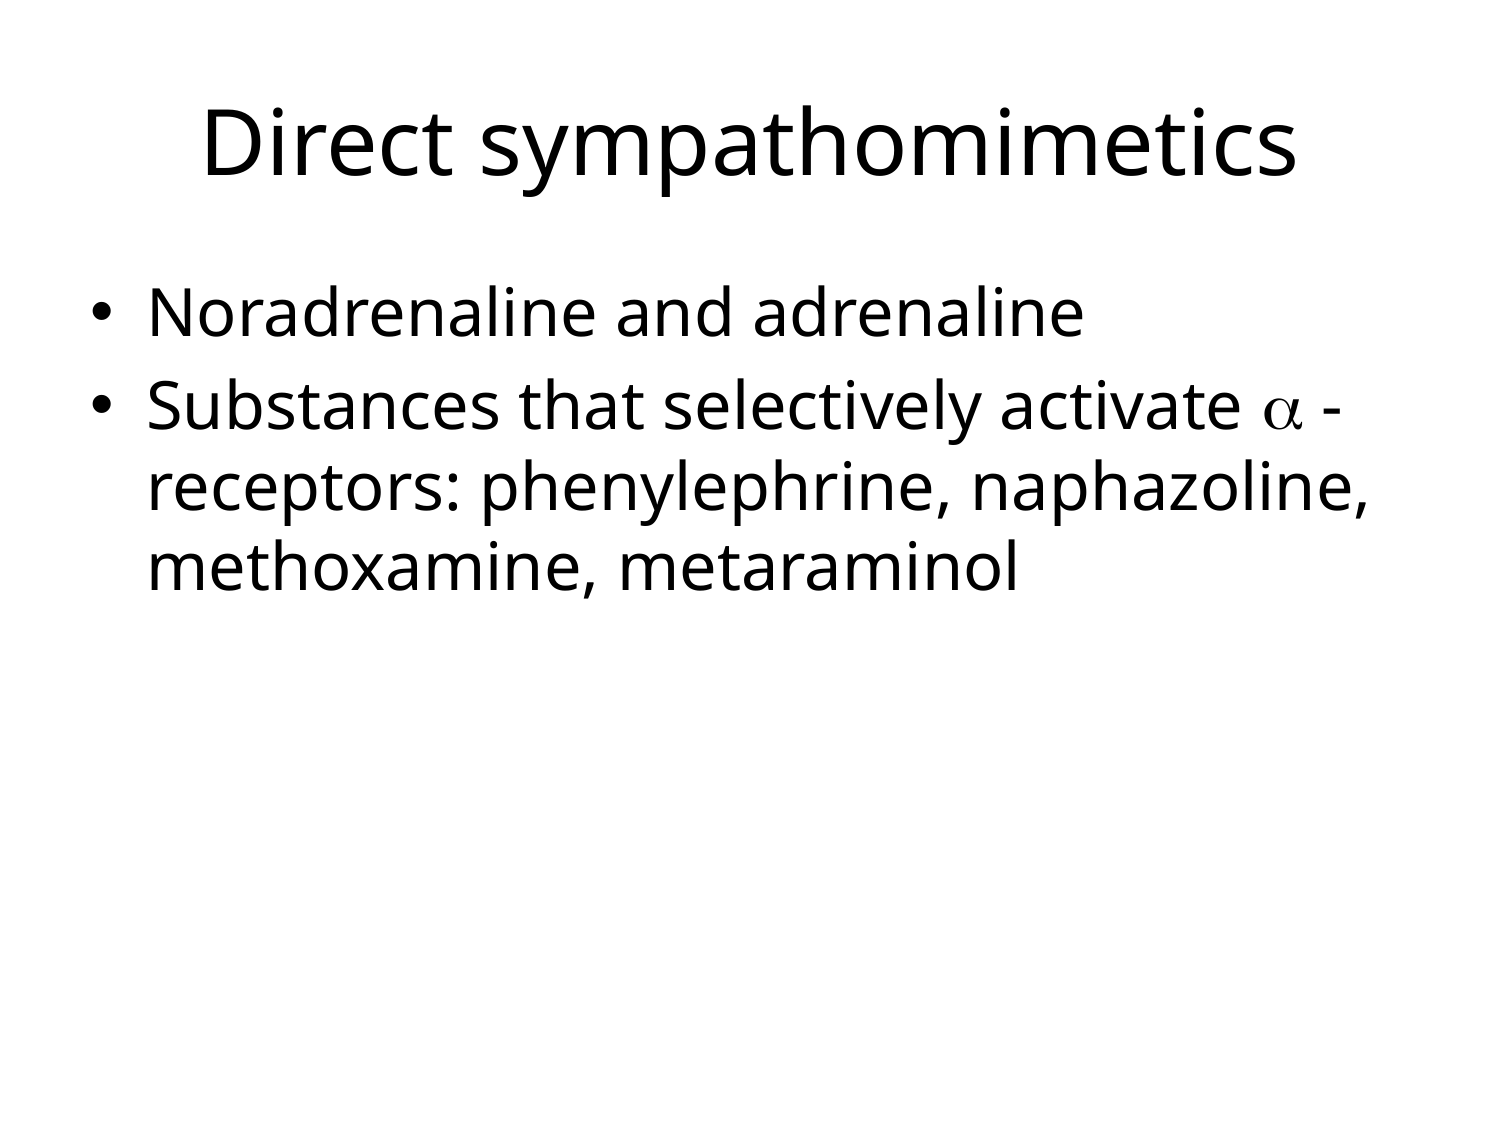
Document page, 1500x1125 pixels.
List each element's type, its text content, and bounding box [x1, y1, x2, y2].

list Noradrenaline and adrenaline Substances that selectively activate  -receptors: phenylephrine, naphazoline, methoxamine, metaraminol [75, 262, 1425, 1005]
title Direct sympathomimetics [75, 45, 1425, 233]
